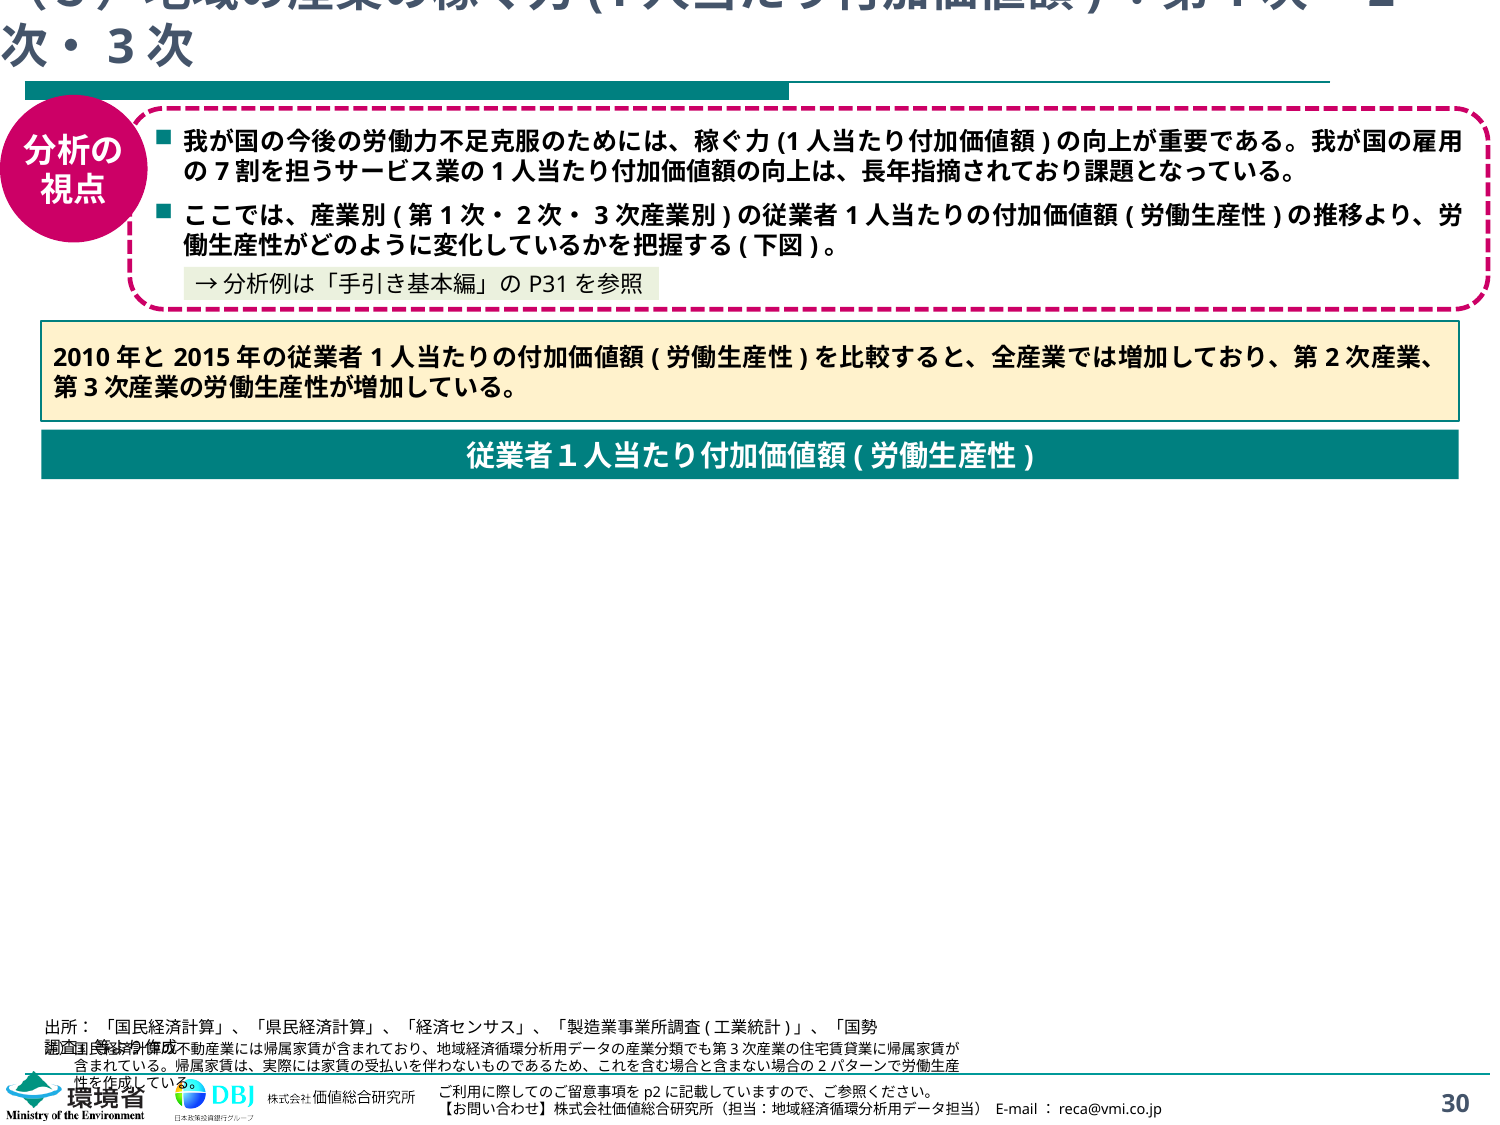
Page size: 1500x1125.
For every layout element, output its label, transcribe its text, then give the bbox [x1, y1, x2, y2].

text_box 従業者１人当たり付加価値額(労働生産性) [41, 429, 1459, 480]
text_box 注） 国民経済計算の不動産業には帰属家賃が含まれており、地域経済循環分析用データの産業分類でも第3次産業の住宅賃貸業に帰属家賃が含まれている。帰属家賃は、実際には家賃の受払いを伴わないものであるため、これを含む場合と含まない場合の2パターンで労働生産性を作成している。 [29, 1032, 975, 1100]
text_box 出所： 「国民経済計算」、「県民経済計算」、「経済センサス」、「製造業事業所調査(工業統計)」、「国勢調査」等より作成 [29, 1009, 904, 1065]
text_box 我が国の今後の労働力不足克服のためには、稼ぐ力(1人当たり付加価値額)の向上が重要である。我が国の雇用の7割を担うサービス業の1人当たり付加価値額の向上は、長年指摘されており課題となっている。 ここでは、産業別(第1次・2次・3次産業別)の従業者1人当たりの付加価値額(労働生産性)の推移より、労働生産性がどのように変化しているかを把握する(下図)。 [129, 108, 1489, 310]
picture [171, 1100, 419, 1125]
picture [2, 1071, 148, 1125]
text_box →分析例は「手引き基本編」のP31を参照 [183, 266, 659, 300]
text_box 分析の 視点 [0, 94, 148, 243]
title （５）地域の産業の稼ぐ力(1人当たり付加価値額)：第1次・2次・3次 [0, 0, 1500, 82]
slide_number 30 [1411, 1079, 1500, 1122]
text_box 2010年と2015年の従業者1人当たりの付加価値額(労働生産性)を比較すると、全産業では増加しており、第2次産業、第3次産業の労働生産性が増加している。 [41, 320, 1459, 422]
